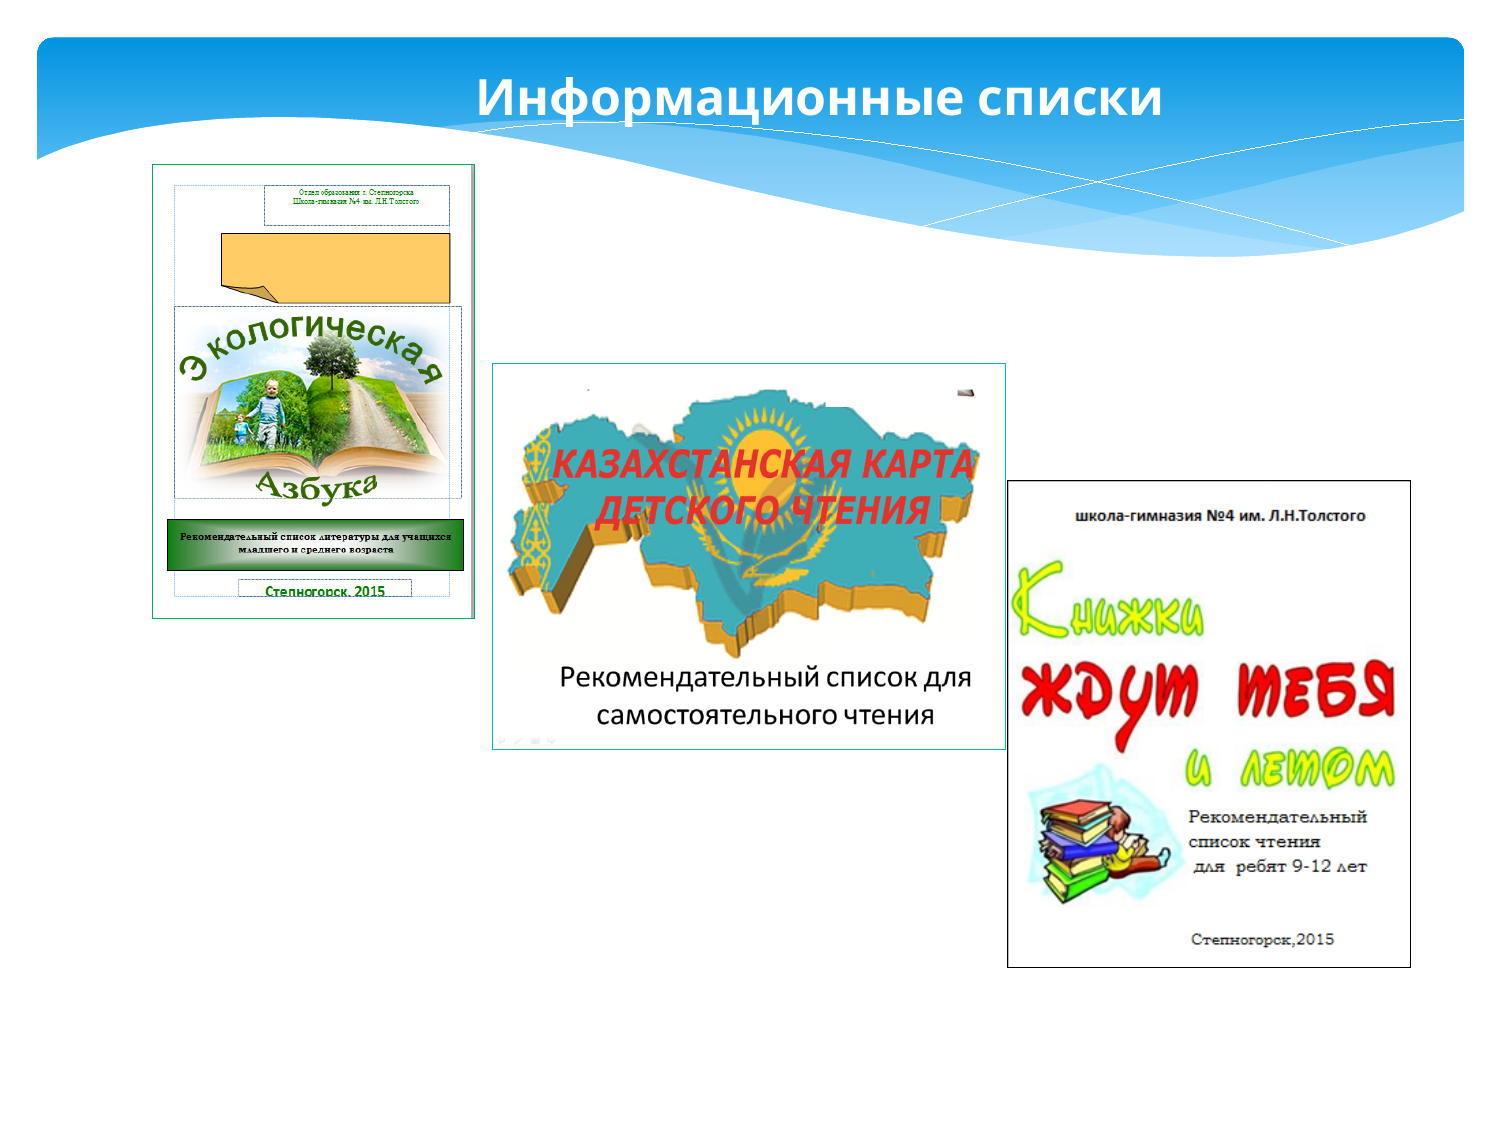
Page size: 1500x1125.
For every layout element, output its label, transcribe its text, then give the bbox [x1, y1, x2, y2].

text_box Информационные списки [257, 58, 1383, 134]
picture [152, 163, 475, 620]
picture [494, 365, 1004, 748]
picture [1007, 480, 1412, 968]
